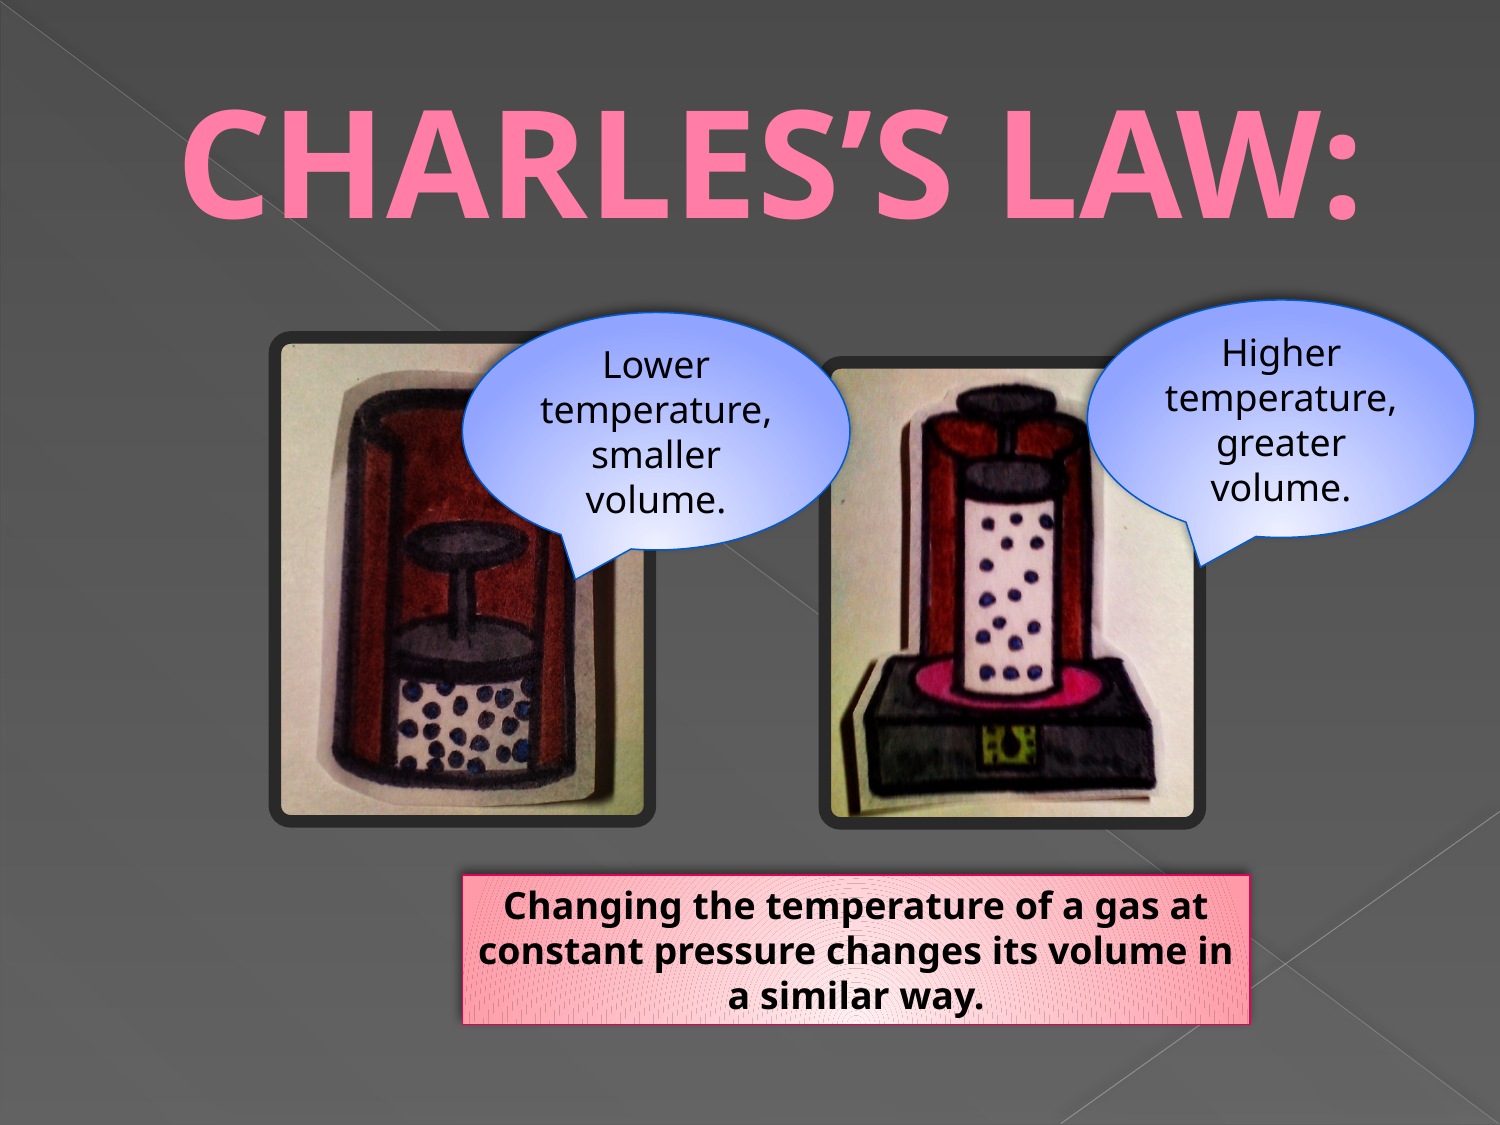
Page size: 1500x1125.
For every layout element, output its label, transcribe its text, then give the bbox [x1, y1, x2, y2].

text_box Lower temperature, smaller volume. [570, 311, 815, 551]
text_box Changing the temperature of a gas at constant pressure changes its volume in a similar way. [462, 874, 1251, 1025]
picture [824, 362, 1201, 824]
text_box Higher temperature, greater volume. [1123, 299, 1476, 567]
title CHARLES’S LAW: [75, 43, 1425, 274]
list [274, 337, 651, 822]
